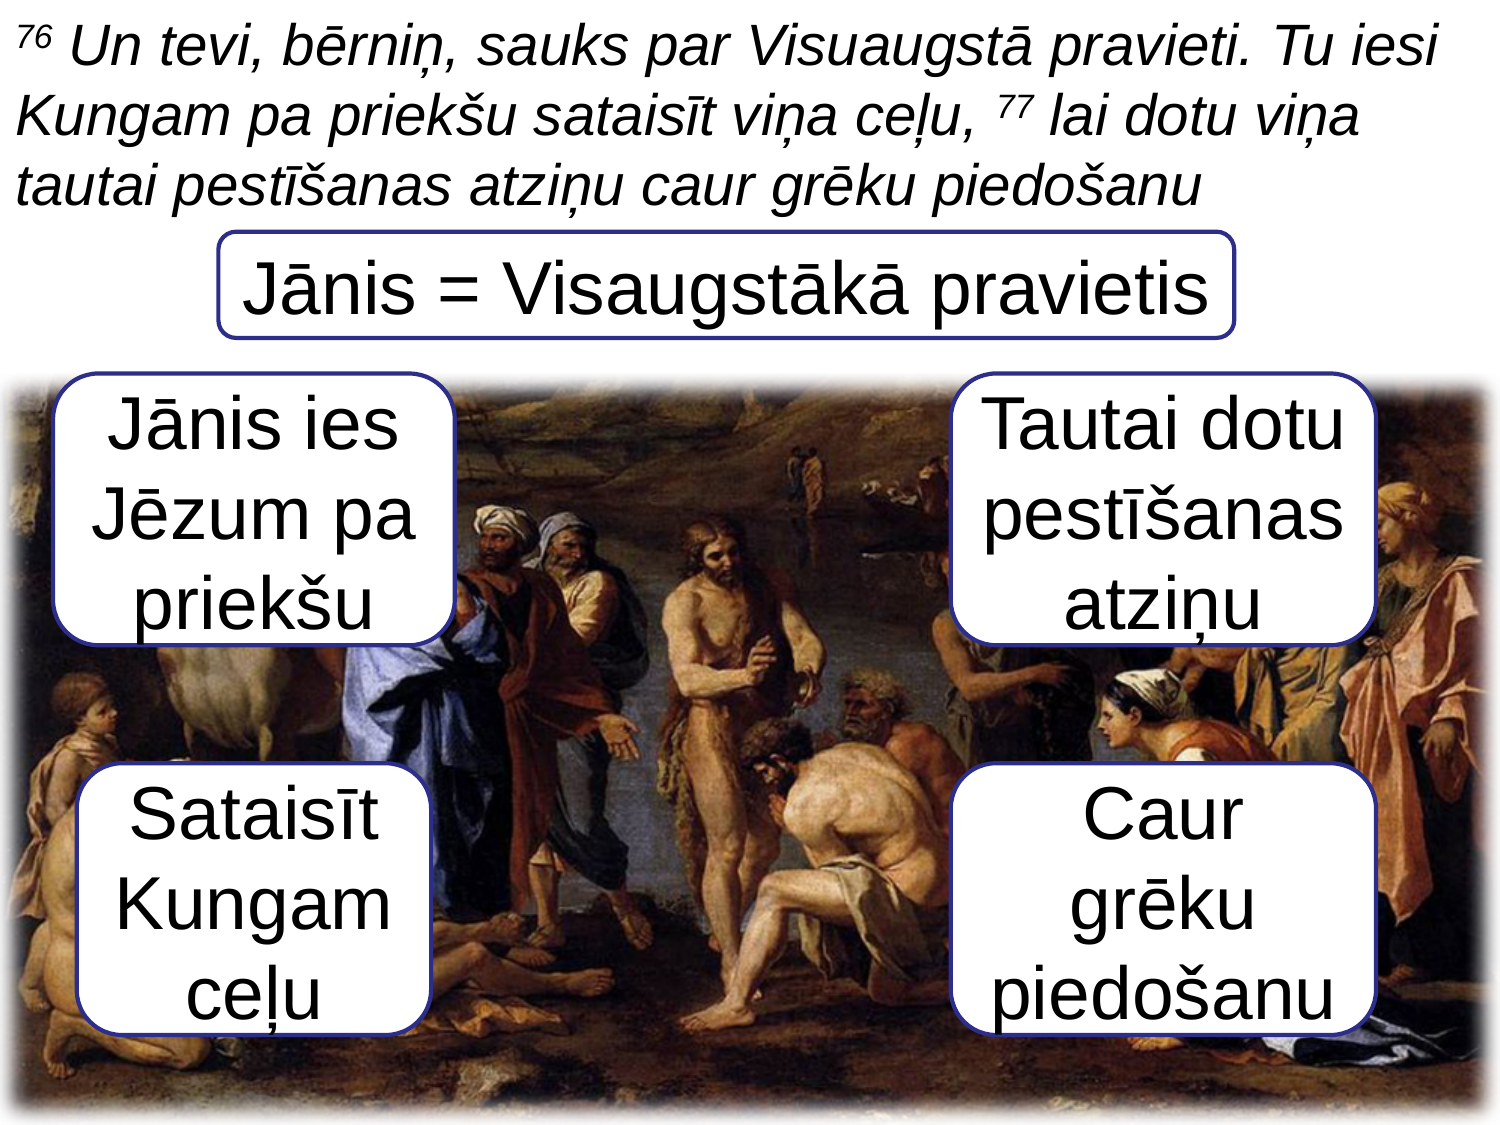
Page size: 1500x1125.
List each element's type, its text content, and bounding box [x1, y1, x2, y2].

list 76 Un tevi, bērniņ, sauks par Visuaugstā pravieti. Tu iesi Kungam pa priekšu sataisīt viņa ceļu, 77 lai dotu viņa tautai pestīšanas atziņu caur grēku piedošanu [0, 0, 1500, 178]
picture [0, 373, 1500, 1125]
text_box Jānis = Visaugstākā pravietis [216, 229, 1237, 341]
